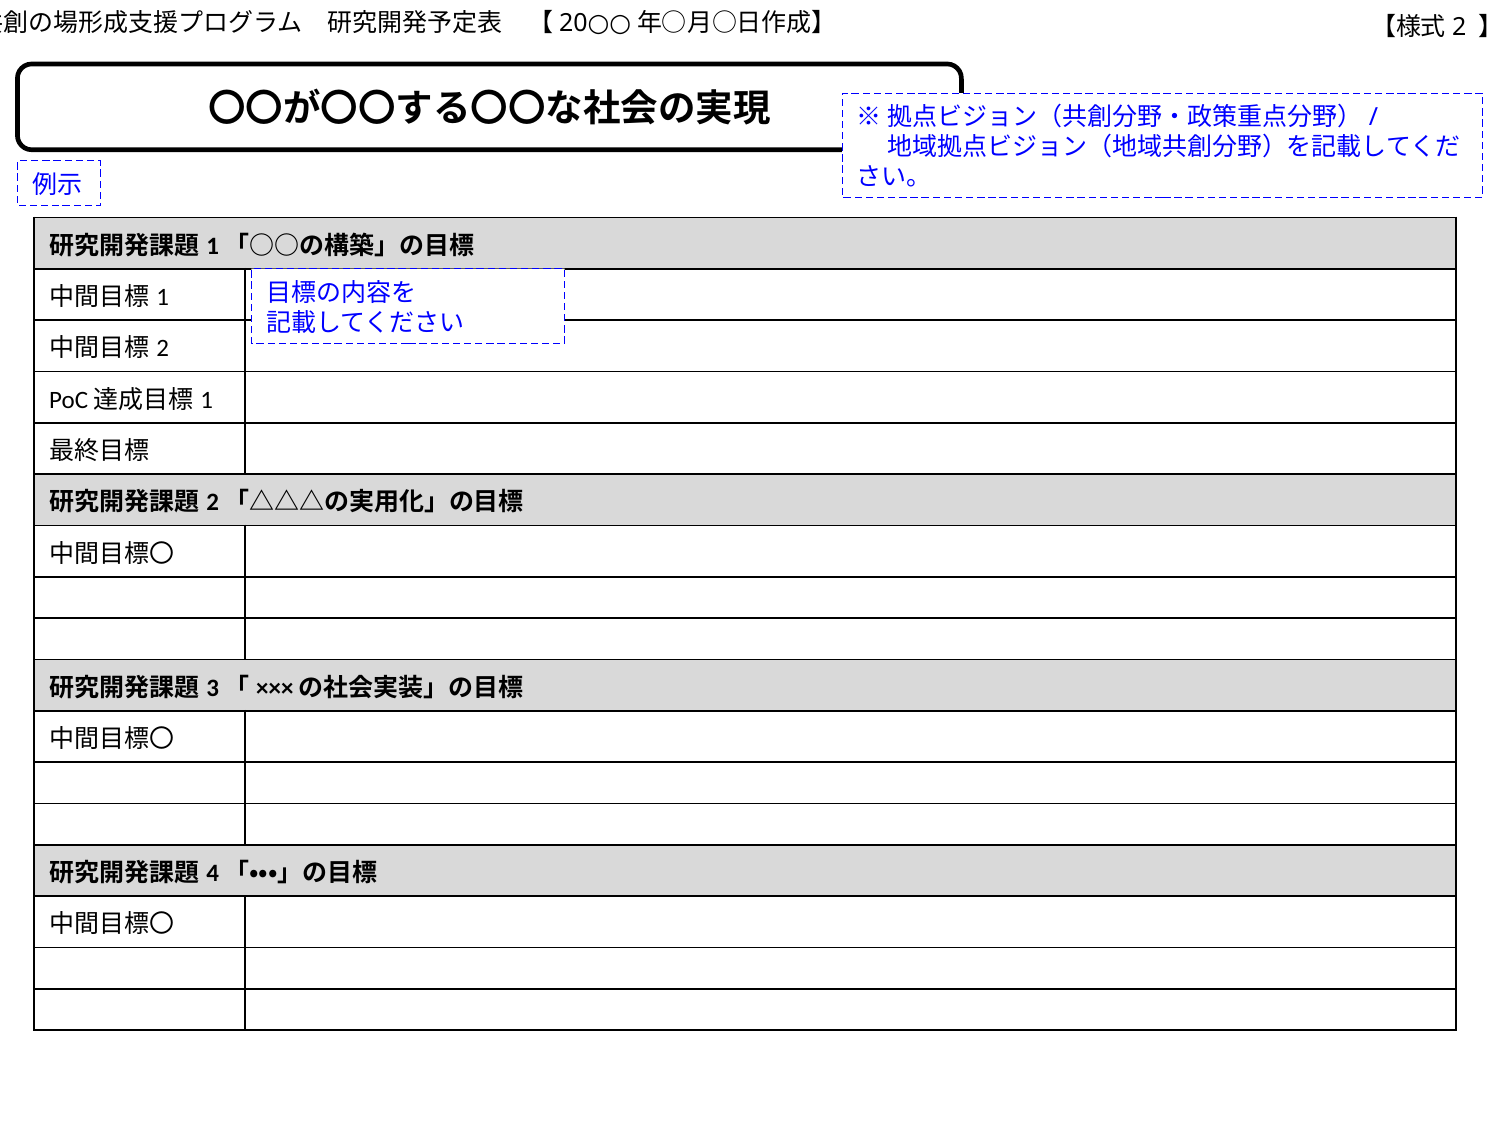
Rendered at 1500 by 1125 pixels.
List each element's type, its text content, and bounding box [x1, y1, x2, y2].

table_cell 中間目標〇 [35, 712, 244, 761]
table_cell 最終目標 [35, 424, 244, 473]
table_cell [246, 897, 1455, 947]
table_cell [35, 804, 244, 844]
text_box ※拠点ビジョン（共創分野・政策重点分野）/ 地域拠点ビジョン（地域共創分野）を記載してください。 [842, 93, 1483, 198]
table_cell [246, 948, 1455, 988]
table_cell 研究開発課題4「・・・」の目標 [35, 846, 1455, 895]
text_box 共創の場形成支援プログラム 研究開発予定表 【20○○年○月○日作成】 [0, 0, 852, 45]
text_box 〇〇が〇〇する〇〇な社会の実現 [16, 62, 963, 151]
table_cell 中間目標〇 [35, 526, 244, 576]
table_cell [35, 578, 244, 617]
table_cell [565, 270, 1455, 319]
text_box 【様式2 】 [1356, 3, 1500, 48]
table_cell PoC達成目標1 [35, 372, 244, 422]
table_cell [35, 619, 244, 659]
table_cell 研究開発課題3「×××の社会実装」の目標 [35, 660, 1455, 710]
table_cell [246, 804, 1455, 844]
table_cell [246, 424, 1455, 473]
table_cell [246, 526, 1455, 576]
table_cell [246, 619, 1455, 659]
table_cell [246, 578, 1455, 617]
table_cell [246, 990, 1455, 1029]
table_cell [246, 321, 1455, 371]
table_cell [246, 712, 1455, 761]
table_cell [35, 990, 244, 1029]
table_cell 中間目標2 [35, 321, 244, 371]
text_box 例示 [17, 160, 101, 206]
table_cell 中間目標1 [35, 270, 244, 319]
table_header 研究開発課題1「○○の構築」の目標 [35, 218, 1455, 268]
text_box 目標の内容を 記載してください [251, 268, 565, 344]
table_cell [246, 372, 1455, 422]
table_cell [246, 270, 251, 319]
table_cell [35, 948, 244, 988]
table_cell 研究開発課題2「△△△の実用化」の目標 [35, 475, 1455, 525]
table_cell [35, 763, 244, 803]
table_cell 中間目標〇 [35, 897, 244, 947]
table_cell [246, 763, 1455, 803]
